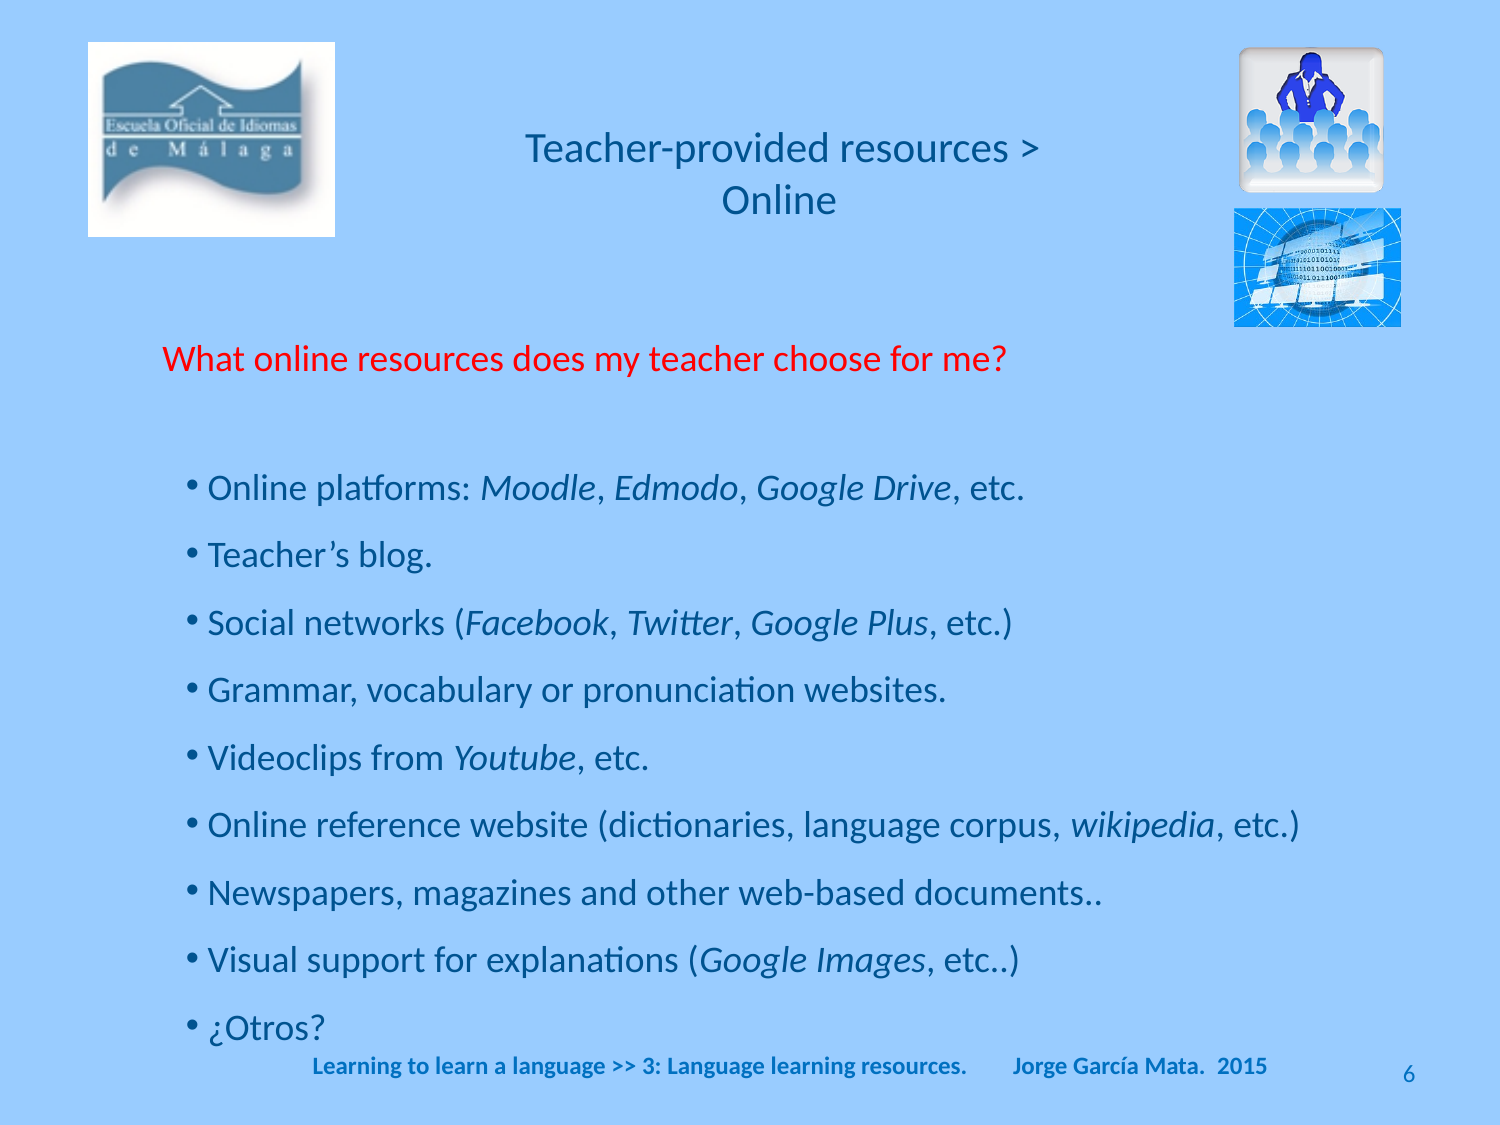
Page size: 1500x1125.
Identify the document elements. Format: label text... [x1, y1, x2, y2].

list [88, 42, 335, 237]
title Teacher-provided resources > Online [371, 66, 1188, 232]
slide_number 6 [1387, 1042, 1425, 1103]
text_box What online resources does my teacher choose for me? [147, 326, 1199, 386]
footer Learning to learn a language >> 3: Language learning resources. Jorge García Mata. 2015 [265, 1055, 1317, 1083]
text_box Online platforms: Moodle, Edmodo, Google Drive, etc. Teacher’s blog. Social networks (Facebook, Twitter, Google Plus, etc.) Grammar, vocabulary or pronunciation websites. Videoclips from Youtube, etc. Online reference website (dictionaries, language corpus, wikipedia, etc.) Newspapers, magazines and other web-based documents.. Visual support for explanations (Google Images, etc..) ¿Otros? [171, 432, 1412, 1055]
picture [1234, 207, 1402, 327]
picture [1233, 42, 1389, 197]
